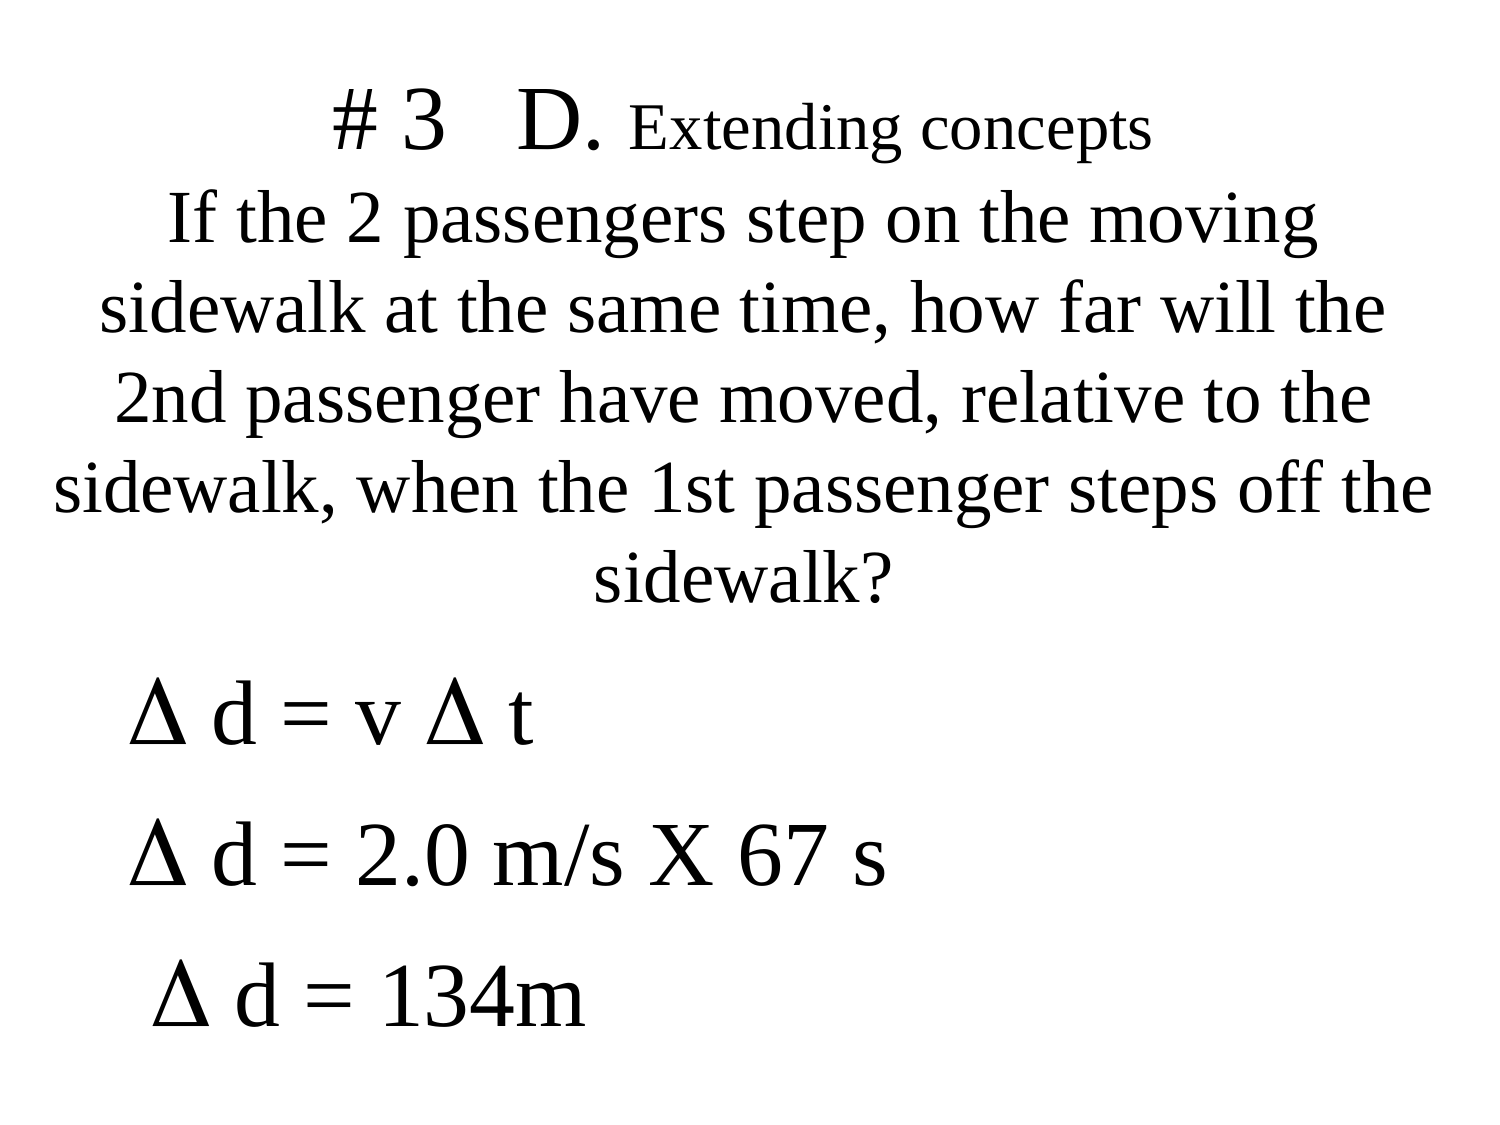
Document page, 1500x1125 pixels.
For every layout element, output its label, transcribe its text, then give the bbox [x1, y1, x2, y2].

title # 3 D. Extending concepts If the 2 passengers step on the moving sidewalk at the same time, how far will the 2nd passenger have moved, relative to the sidewalk, when the 1st passenger steps off the sidewalk? [37, 99, 1451, 576]
list  d = v  t  d = 2.0 m/s X 67 s  d = 134m [112, 637, 1363, 1001]
